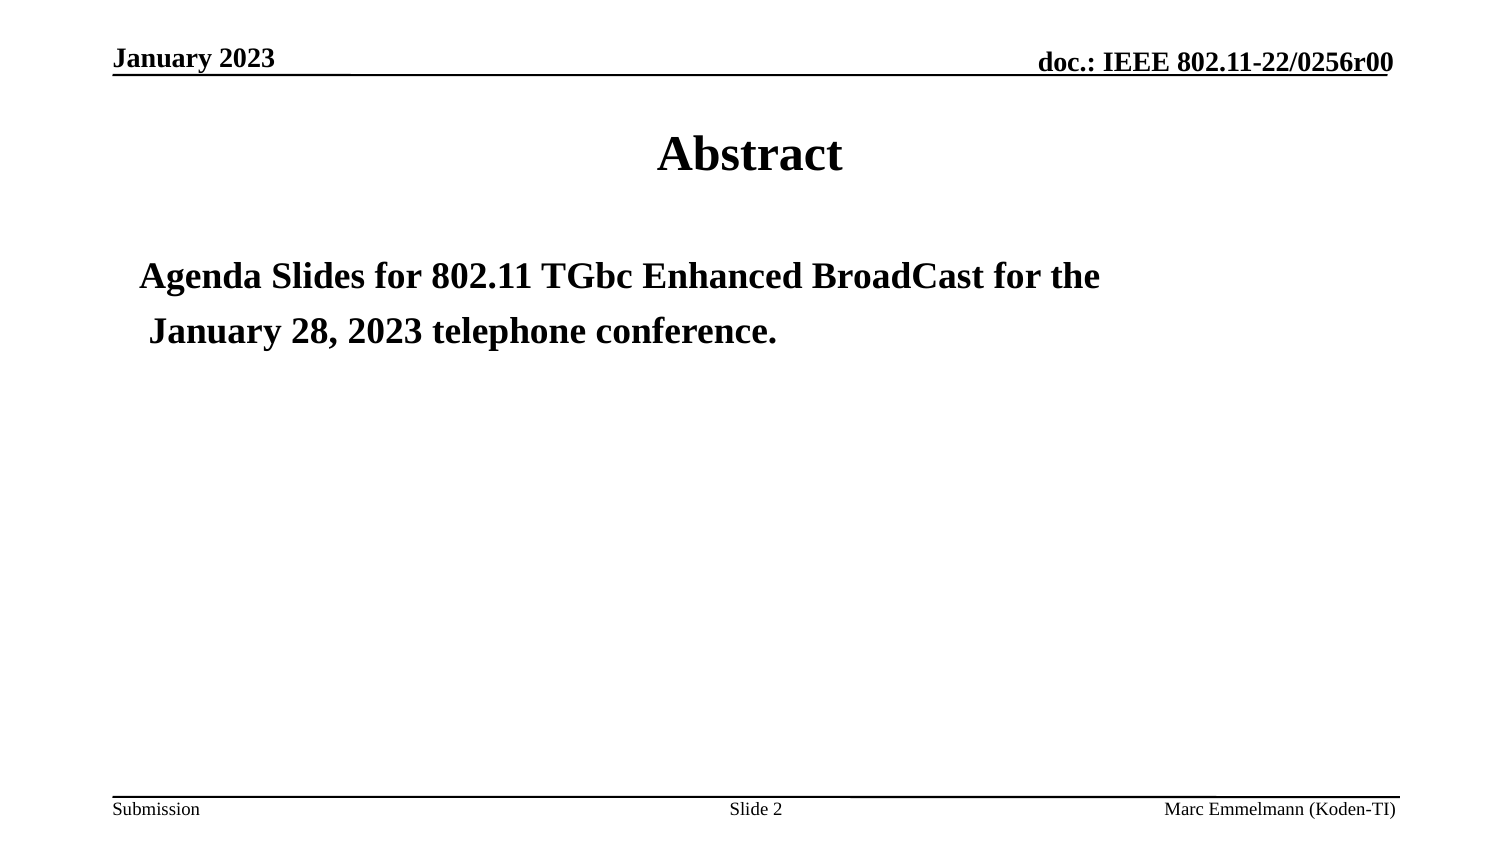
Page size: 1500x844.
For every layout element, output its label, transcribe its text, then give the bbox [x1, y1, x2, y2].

slide_number Slide 2 [712, 796, 800, 842]
footer Marc Emmelmann (Koden-TI) [1021, 796, 1397, 820]
list Agenda Slides for 802.11 TGbc Enhanced BroadCast for the January 28, 2023 telephone conference. [123, 243, 1397, 751]
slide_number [112, 39, 432, 74]
title Abstract [271, 84, 1229, 216]
